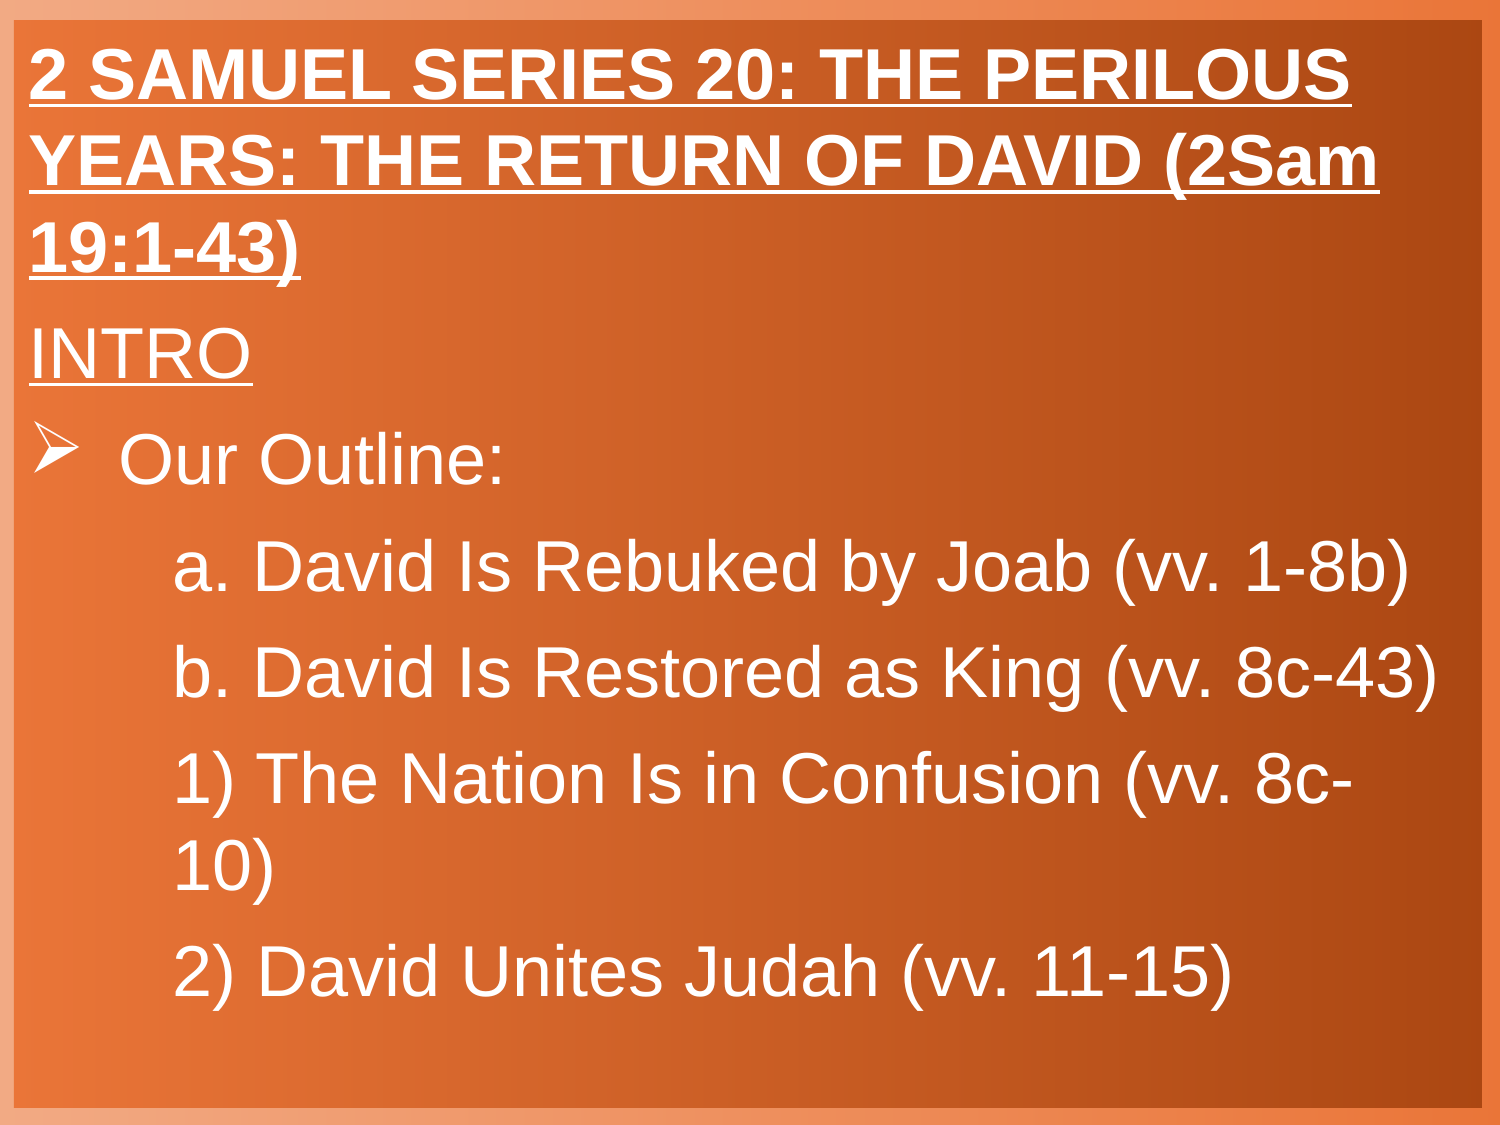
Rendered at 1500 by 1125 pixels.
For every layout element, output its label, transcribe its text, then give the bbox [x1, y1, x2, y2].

subtitle 2 SAMUEL SERIES 20: THE PERILOUS YEARS: THE RETURN OF DAVID (2Sam 19:1-43) INTRO Our Outline: a. David Is Rebuked by Joab (vv. 1-8b) b. David Is Restored as King (vv. 8c-43) 1) The Nation Is in Confusion (vv. 8c- 10) 2) David Unites Judah (vv. 11-15) [13, 20, 1482, 1108]
